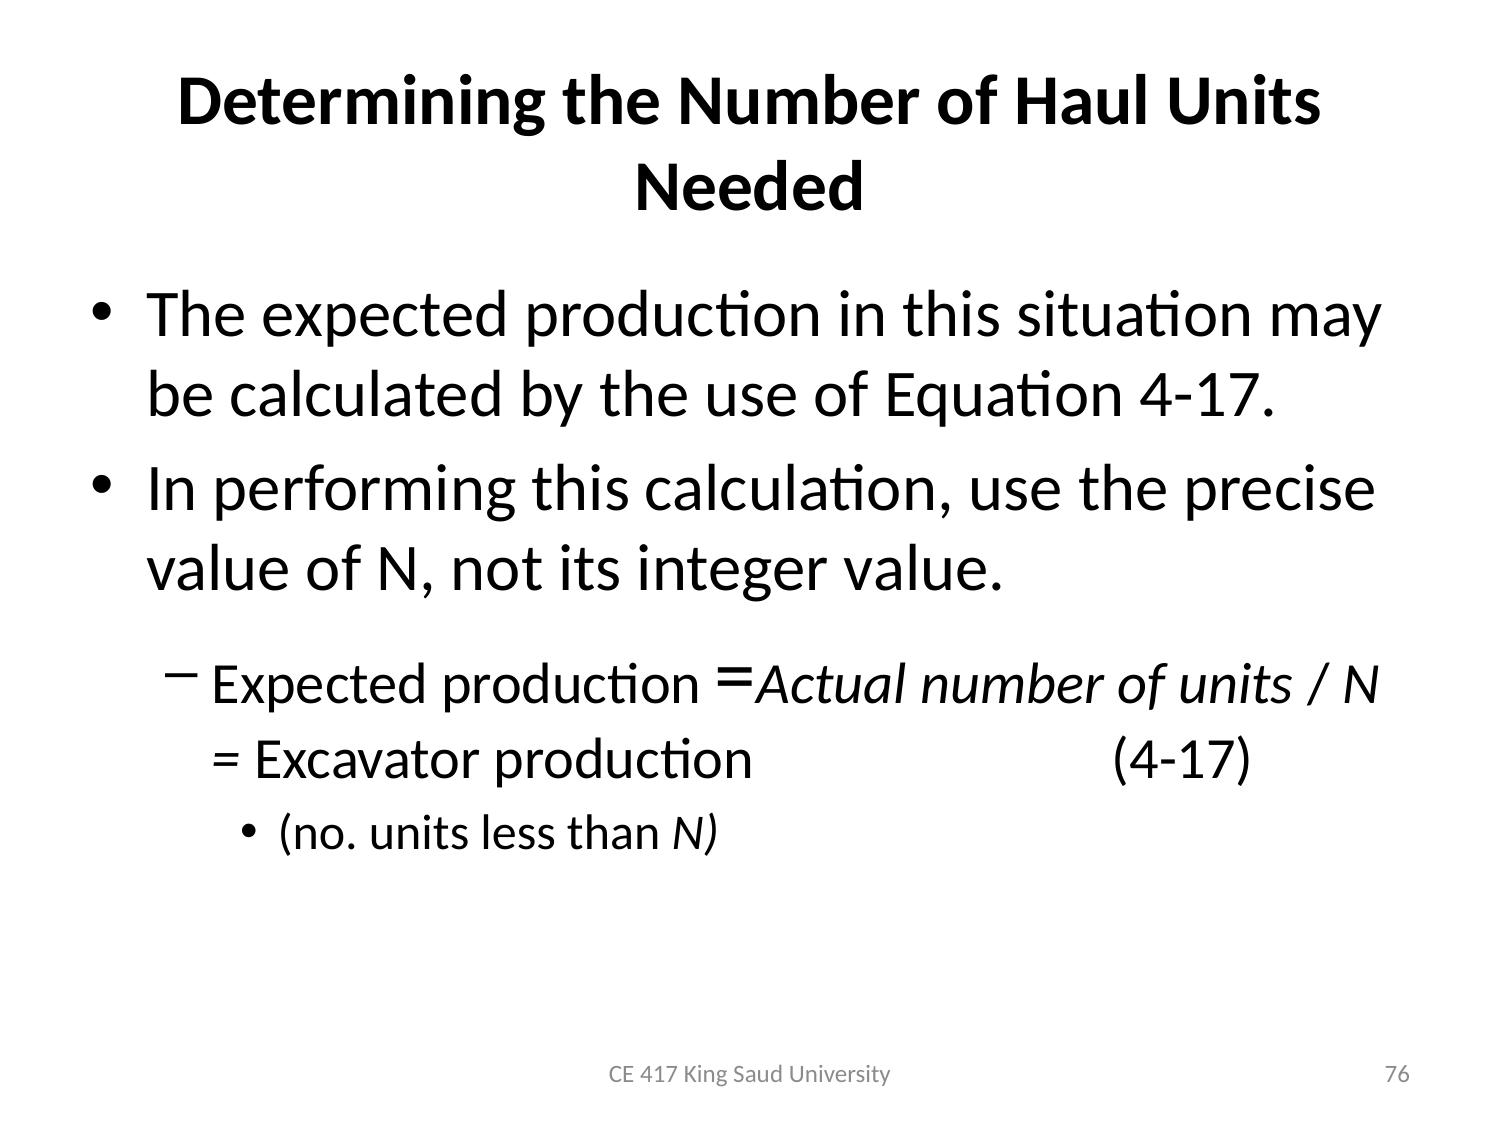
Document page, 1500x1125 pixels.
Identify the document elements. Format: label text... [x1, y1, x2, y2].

list The expected production in this situation may be calculated by the use of Equation 4-17. In performing this calculation, use the precise value of N, not its integer value. Expected production =Actual number of units / N = Excavator production (4-17) (no. units less than N) [75, 262, 1425, 1005]
slide_number 76 [1074, 1042, 1425, 1103]
title Determining the Number of Haul Units Needed [75, 45, 1425, 233]
footer CE 417 King Saud University [512, 1042, 988, 1103]
